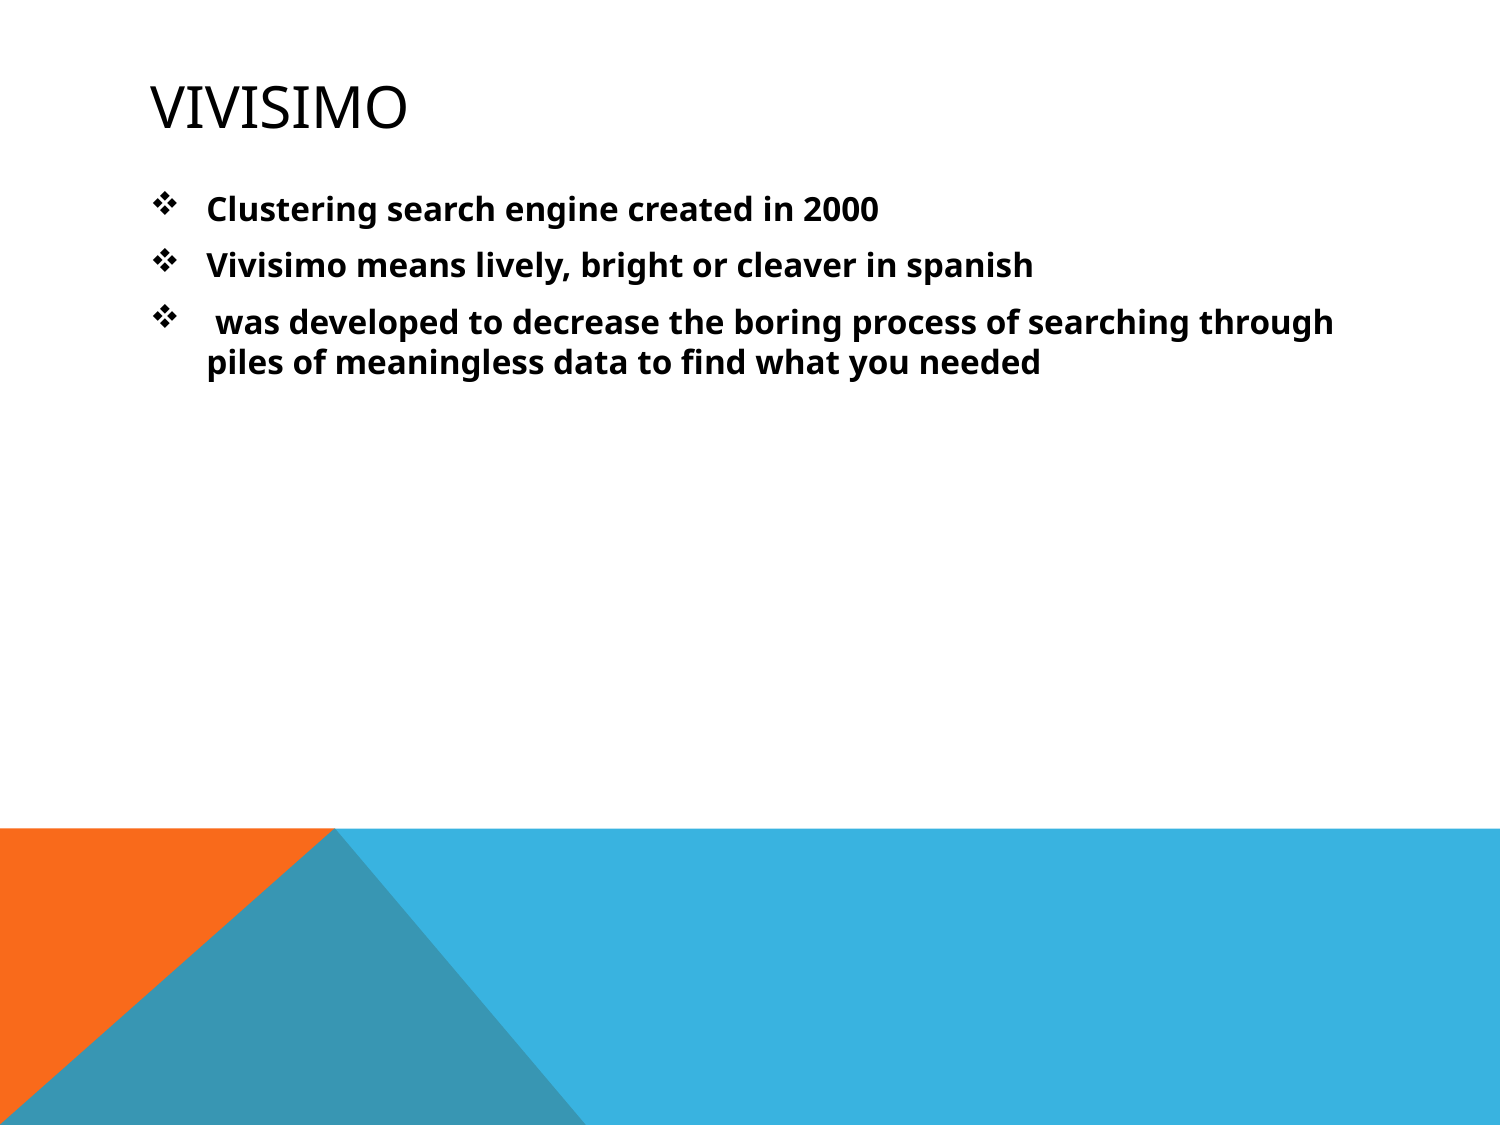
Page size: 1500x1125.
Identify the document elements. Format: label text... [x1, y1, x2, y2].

list Clustering search engine created in 2000 Vivisimo means lively, bright or cleaver in spanish was developed to decrease the boring process of searching through piles of meaningless data to find what you needed [135, 180, 1369, 768]
title Vivisimo [135, 60, 1369, 150]
